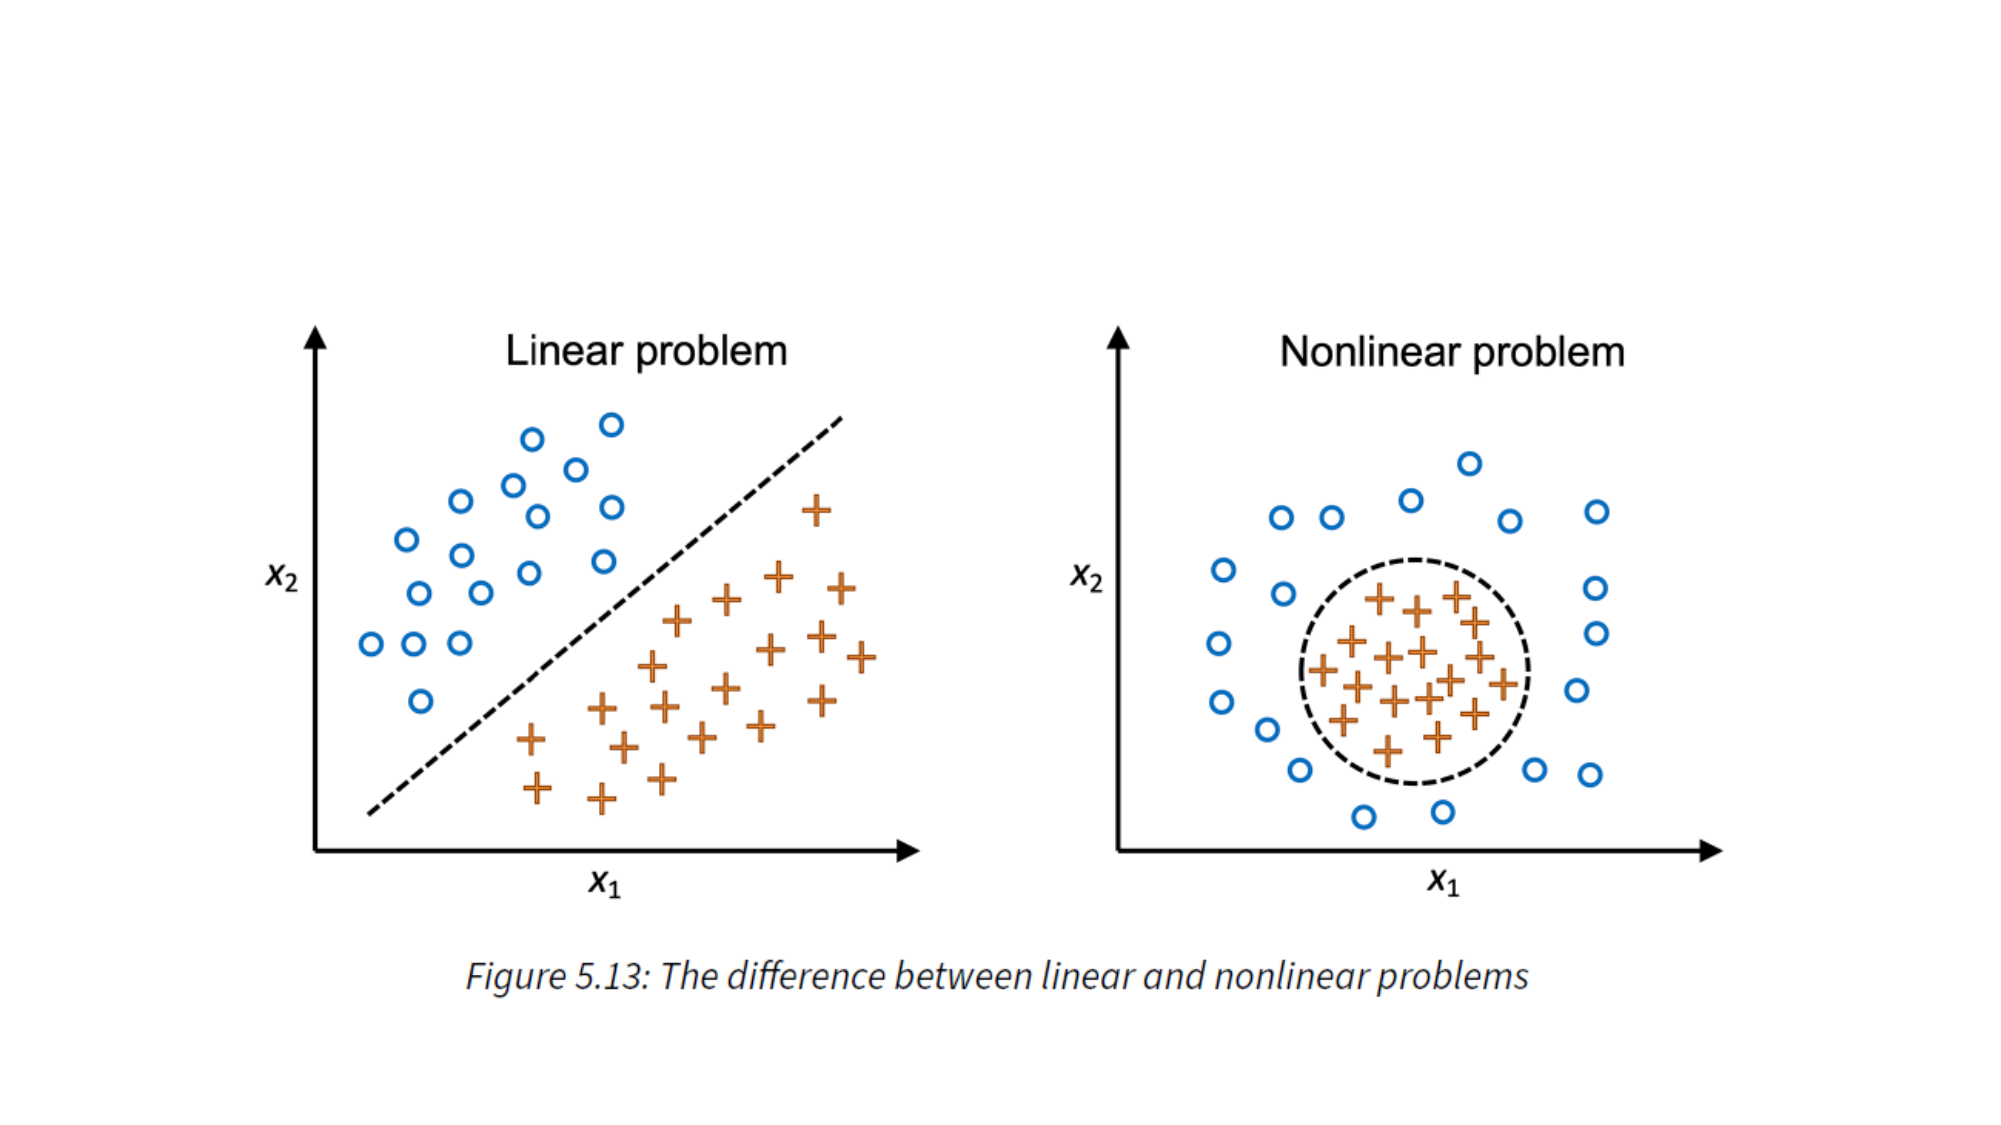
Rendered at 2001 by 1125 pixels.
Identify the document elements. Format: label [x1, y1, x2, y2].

list [253, 299, 1746, 1014]
